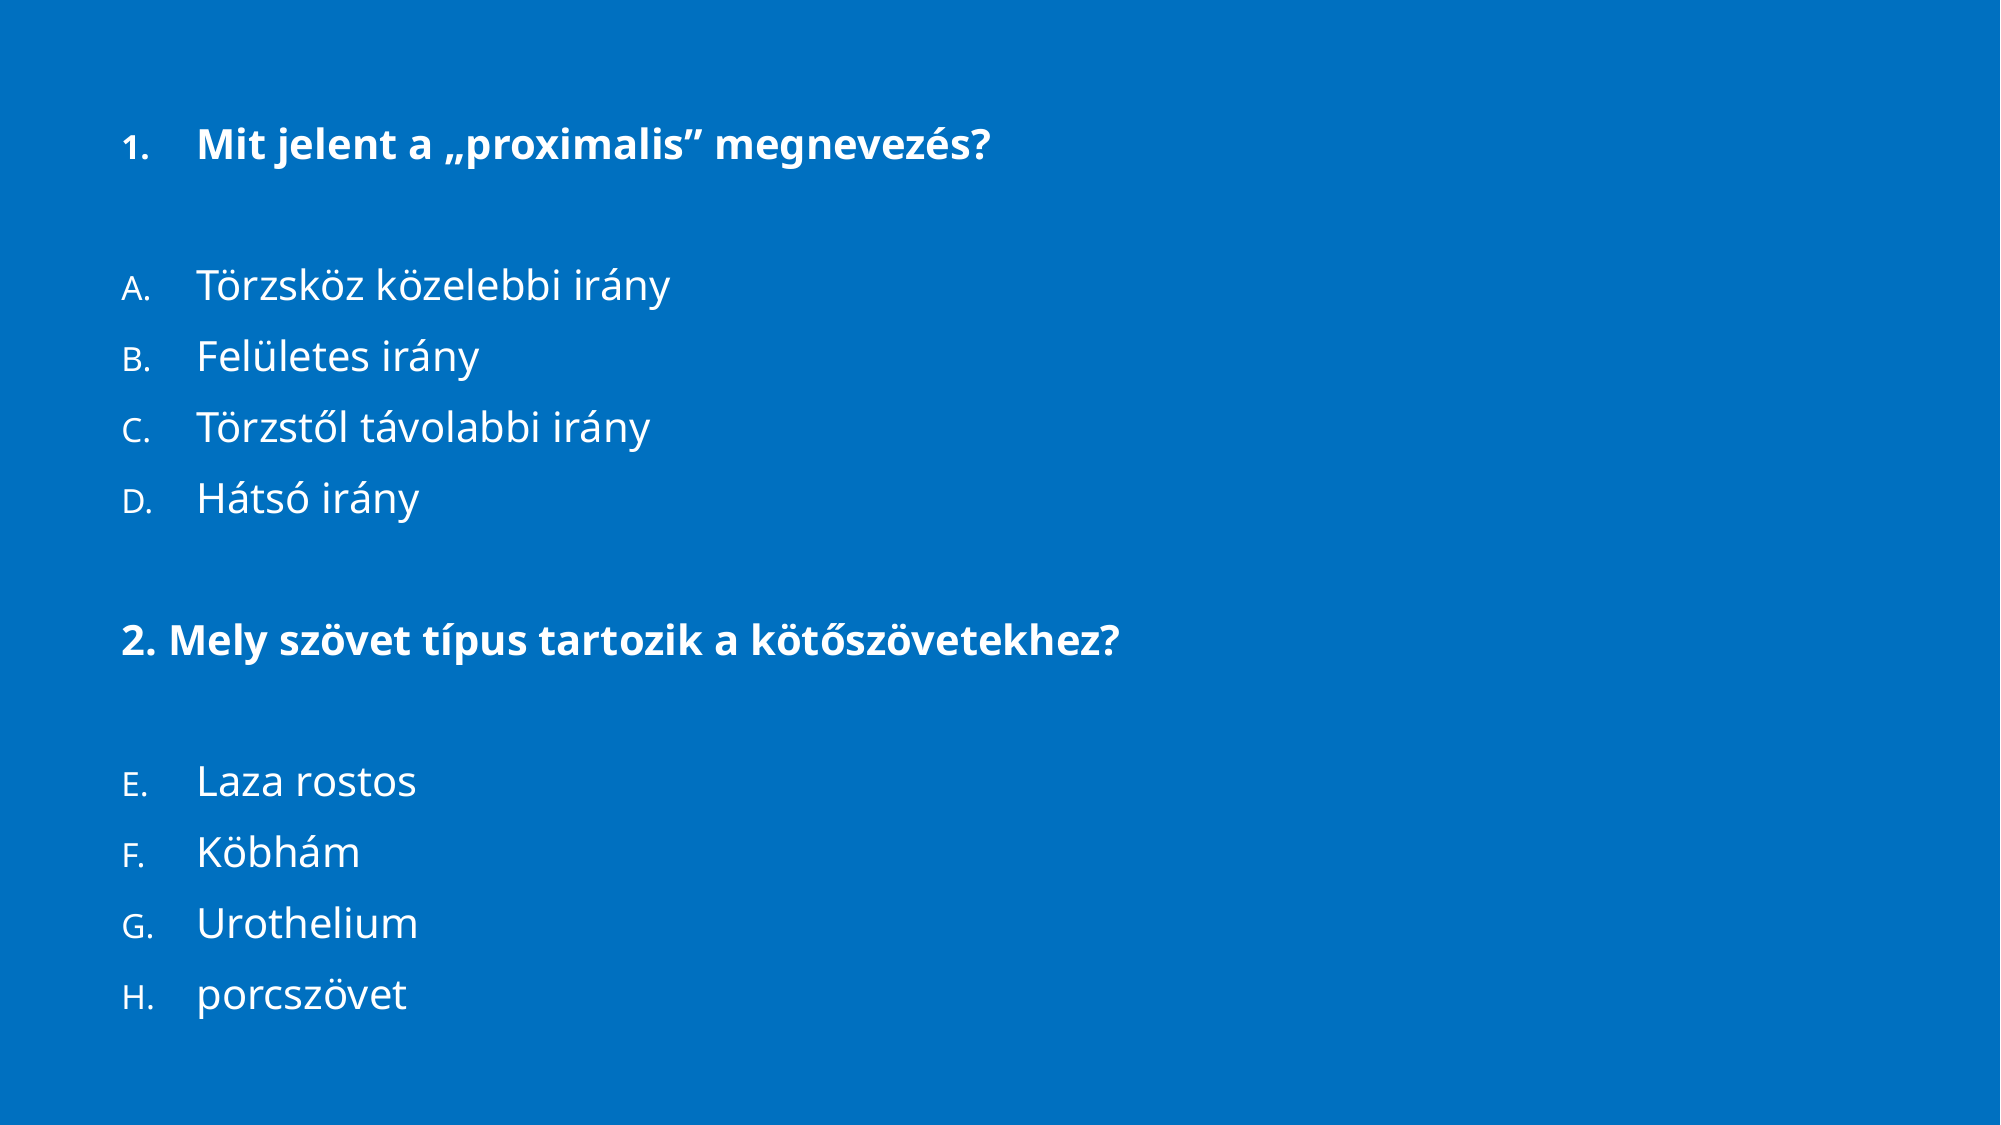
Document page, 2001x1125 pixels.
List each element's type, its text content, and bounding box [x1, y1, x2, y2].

list Mit jelent a „proximalis” megnevezés? Törzsköz közelebbi irány Felületes irány Törzstől távolabbi irány Hátsó irány 2. Mely szövet típus tartozik a kötőszövetekhez? Laza rostos Köbhám Urothelium porcszövet [106, 65, 1507, 1070]
